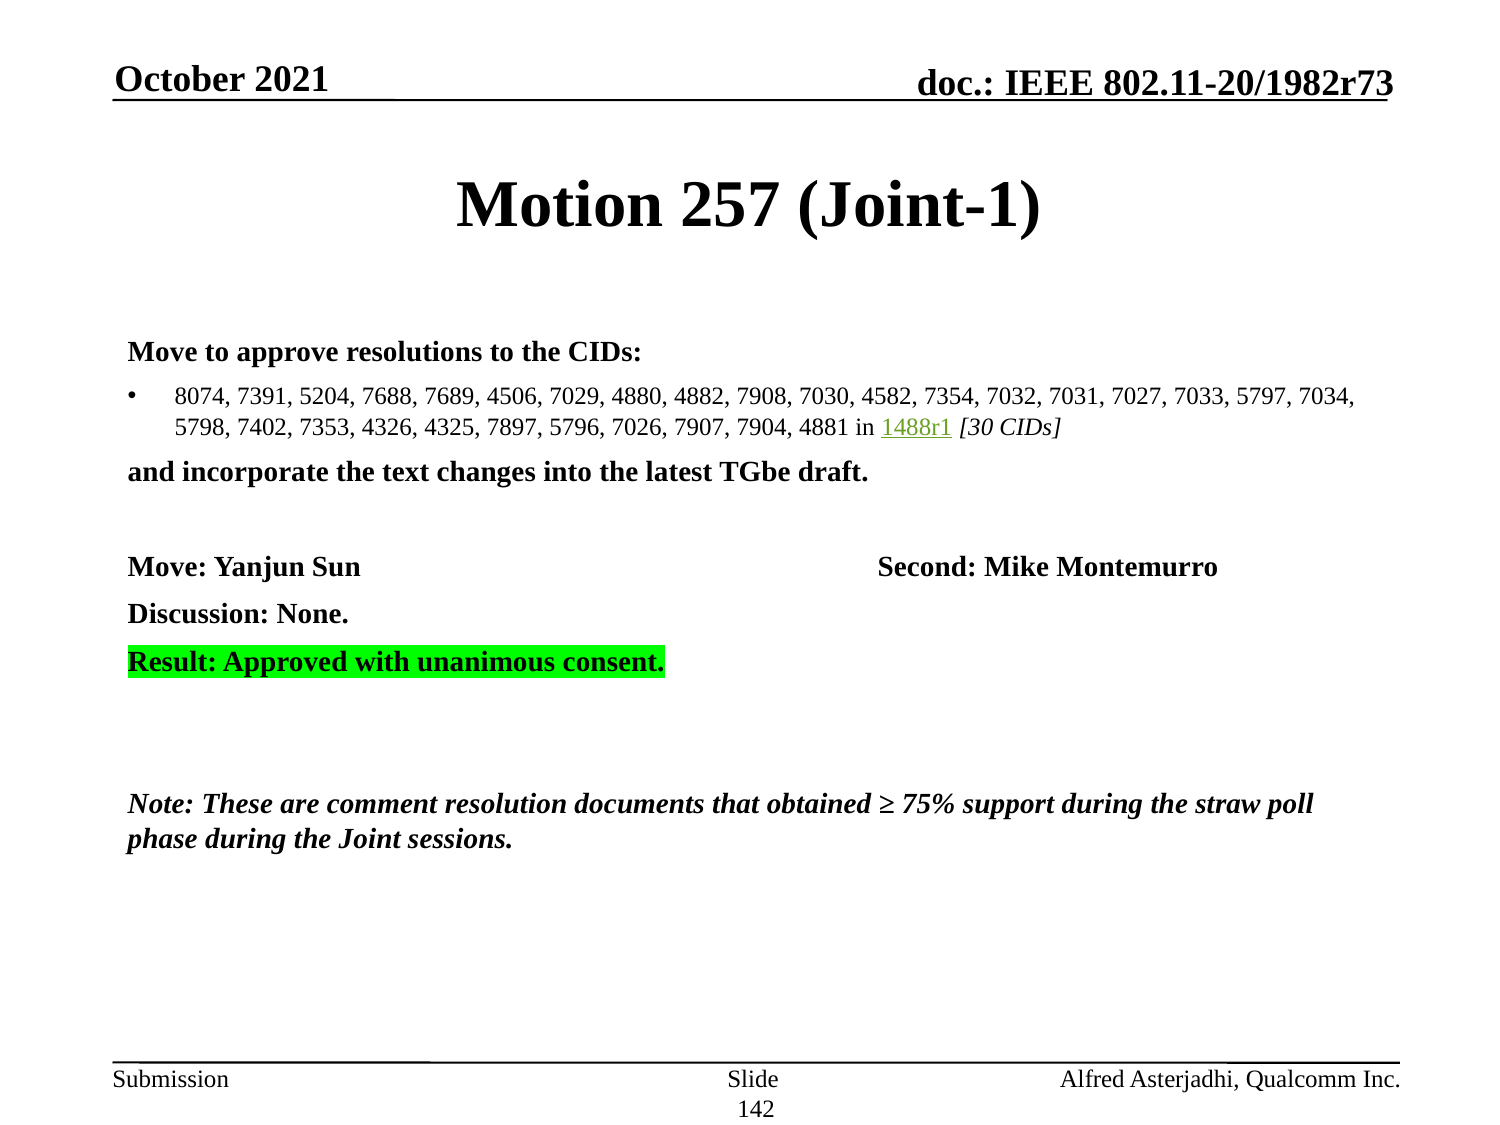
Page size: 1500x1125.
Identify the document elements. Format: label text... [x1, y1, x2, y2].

list Move to approve resolutions to the CIDs: 8074, 7391, 5204, 7688, 7689, 4506, 7029, 4880, 4882, 7908, 7030, 4582, 7354, 7032, 7031, 7027, 7033, 5797, 7034, 5798, 7402, 7353, 4326, 4325, 7897, 5796, 7026, 7907, 7904, 4881 in 1488r1 [30 CIDs] and incorporate the text changes into the latest TGbe draft. Move: Yanjun Sun Second: Mike Montemurro Discussion: None. Result: Approved with unanimous consent. Note: These are comment resolution documents that obtained ≥ 75% support during the straw poll phase during the Joint sessions. [112, 324, 1388, 1063]
slide_number Slide 142 [712, 1061, 800, 1123]
footer Alfred Asterjadhi, Qualcomm Inc. [878, 1061, 1402, 1093]
title Motion 257 (Joint-1) [112, 112, 1388, 288]
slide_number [114, 54, 423, 100]
